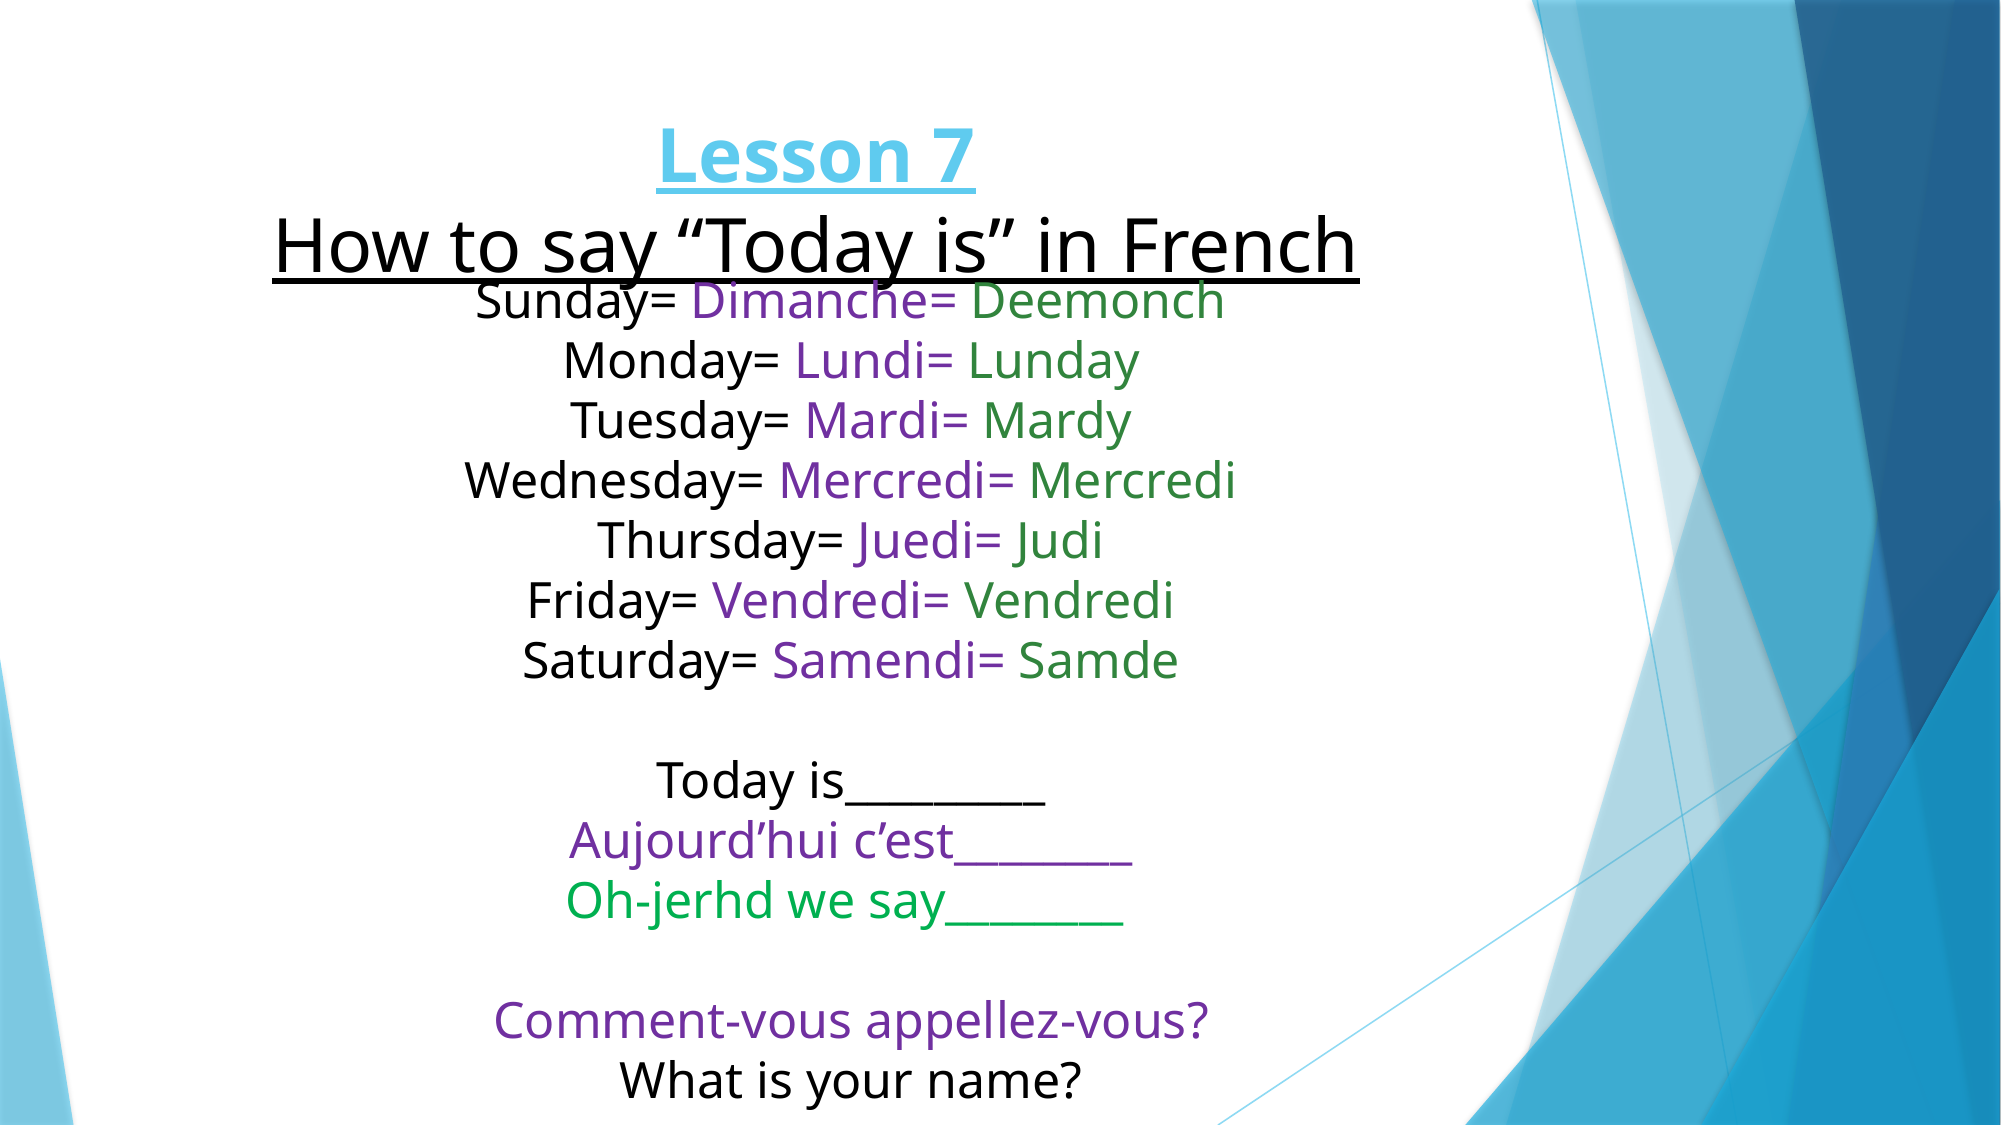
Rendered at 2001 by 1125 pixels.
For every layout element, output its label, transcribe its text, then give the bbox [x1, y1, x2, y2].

text_box Sunday= Dimanche= Deemonch Monday= Lundi= Lunday Tuesday= Mardi= Mardy Wednesday= Mercredi= Mercredi Thursday= Juedi= Judi Friday= Vendredi= Vendredi Saturday= Samendi= Samde Today is_________ Aujourd’hui c’est________ Oh-jerhd we say________ Comment-vous appellez-vous? What is your name? [351, 261, 1352, 1117]
title Lesson 7 How to say “Today is” in French [111, 99, 1522, 1066]
